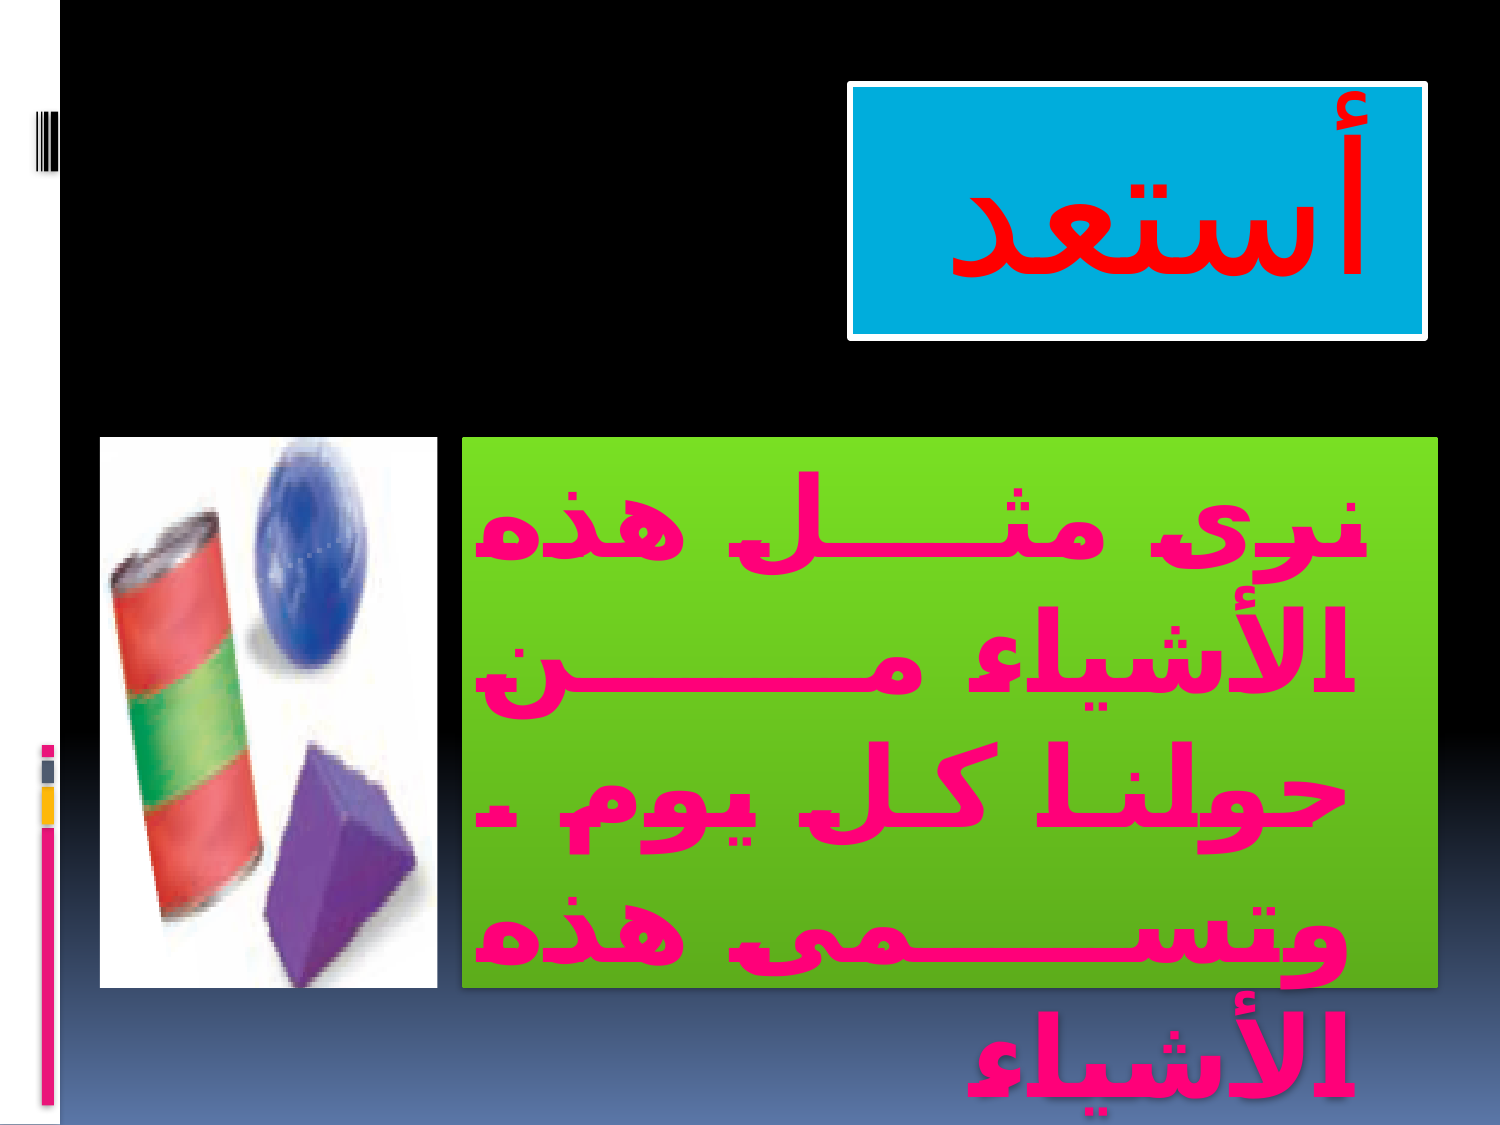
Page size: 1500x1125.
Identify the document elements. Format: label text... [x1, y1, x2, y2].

list نرى مثل هذه الأشياء من حولنا كل يوم . وتسمى هذه الأشياء مجسمات . [462, 437, 1438, 988]
title أستعد [847, 81, 1428, 341]
picture [99, 437, 438, 988]
